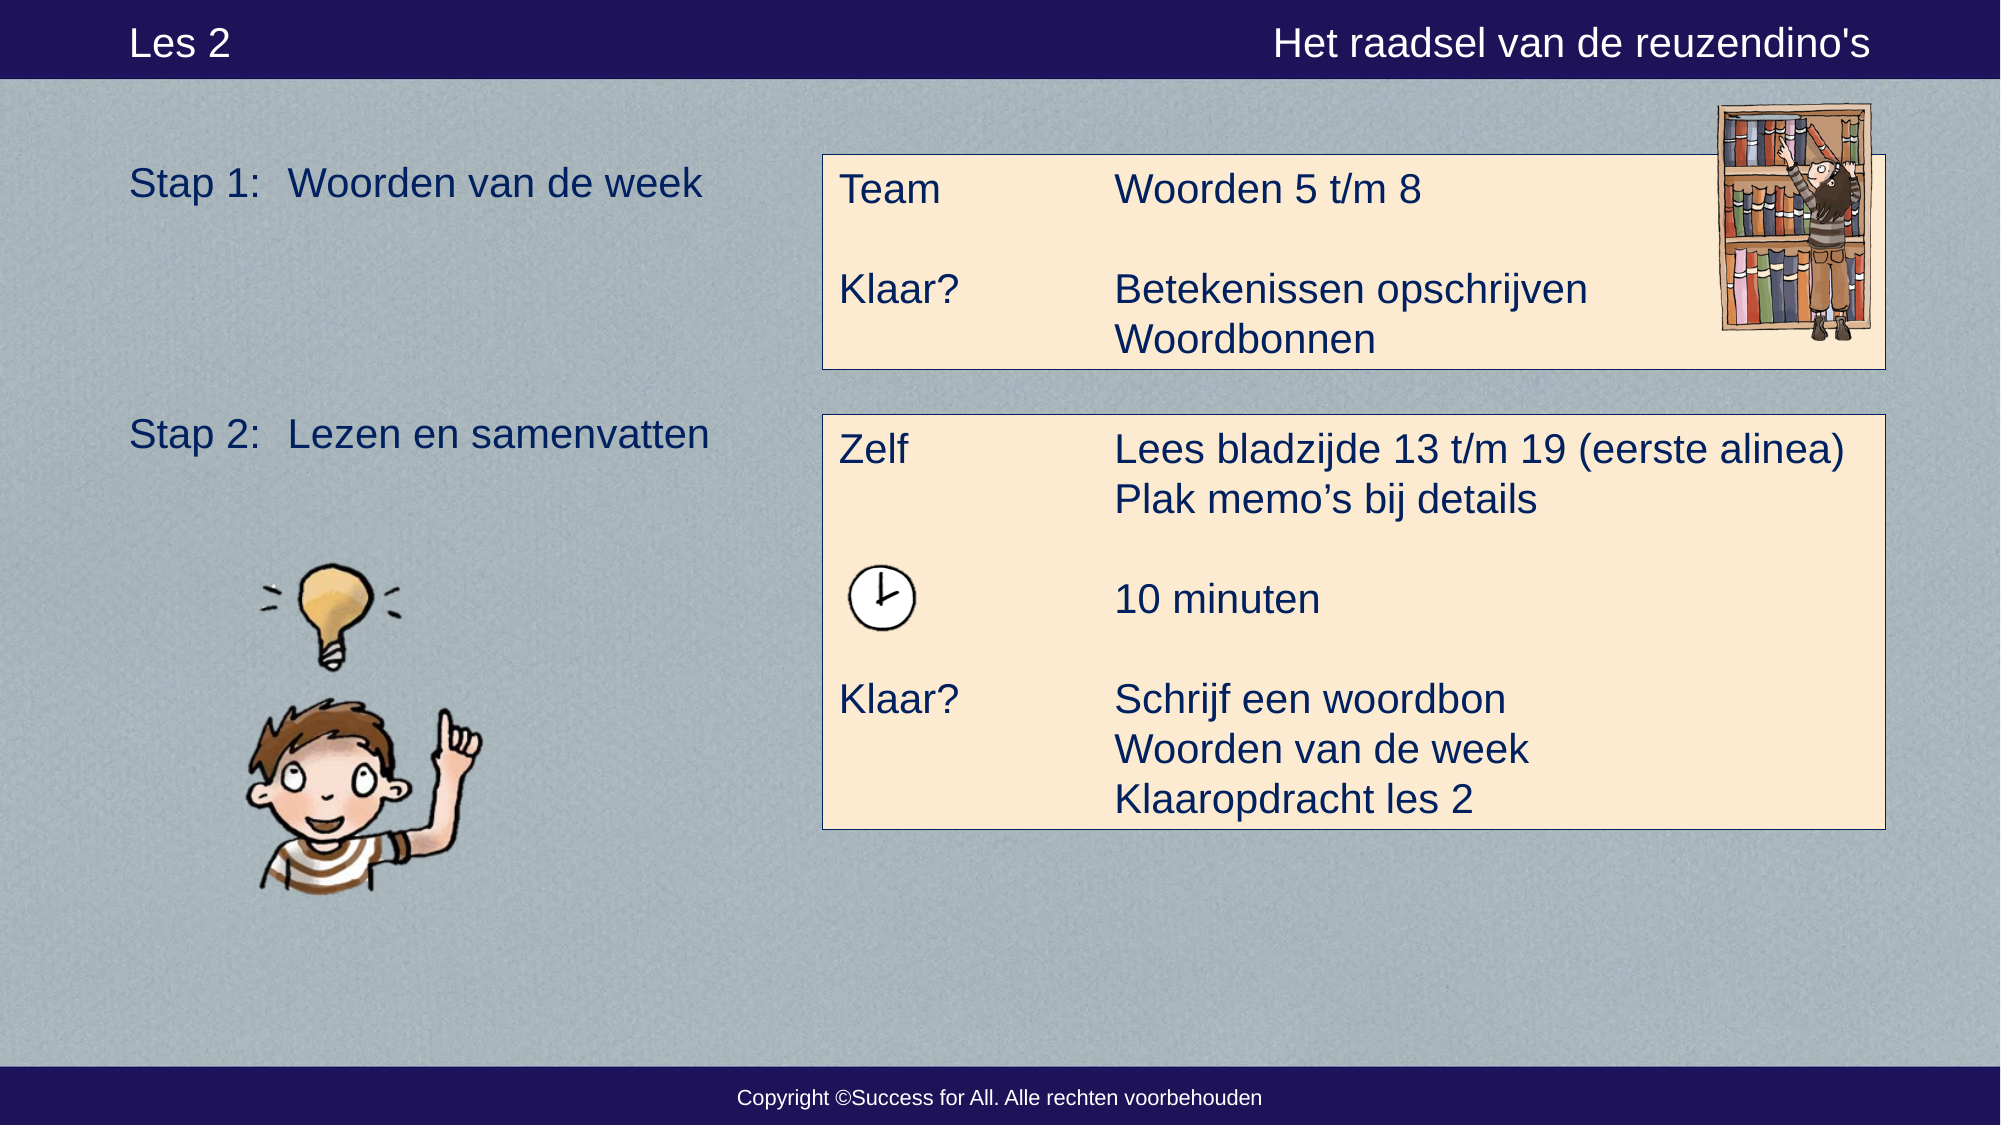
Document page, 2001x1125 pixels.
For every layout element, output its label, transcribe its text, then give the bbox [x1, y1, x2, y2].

text_box Team Woorden 5 t/m 8 Klaar? Betekenissen opschrijven Woordbonnen [822, 154, 1886, 370]
text_box Het raadsel van de reuzendino's [999, 8, 1886, 73]
text_box Zelf Lees bladzijde 13 t/m 19 (eerste alinea) Plak memo’s bij details 10 minuten Klaar? Schrijf een woordbon Woorden van de week Klaaropdracht les 2 [822, 414, 1886, 830]
text_box Les 2 [114, 8, 354, 73]
text_box Stap 1: Woorden van de week Stap 2: Lezen en samenvatten [114, 148, 907, 514]
picture [0, 0, 2001, 1125]
text_box Copyright ©Success for All. Alle rechten voorbehouden [0, 1076, 2000, 1125]
